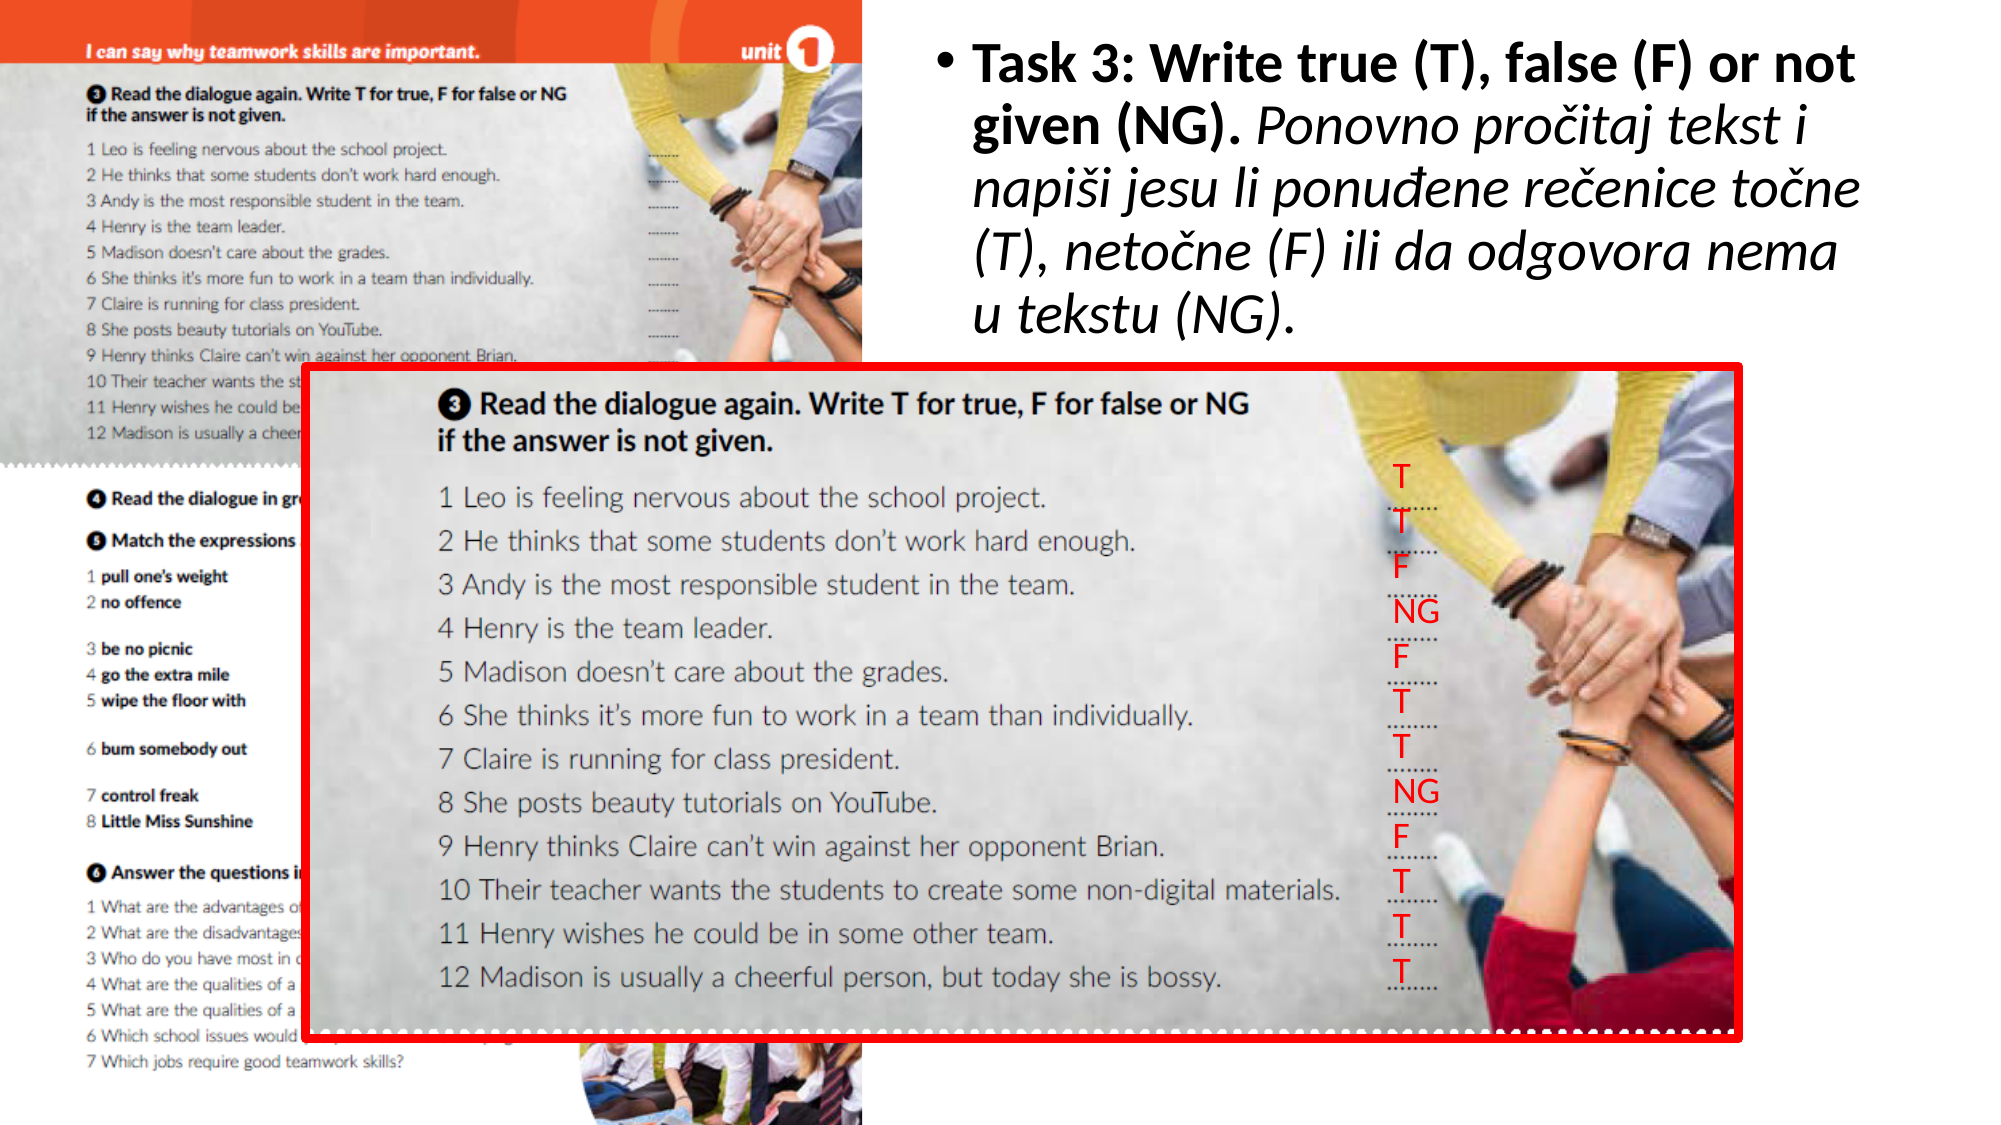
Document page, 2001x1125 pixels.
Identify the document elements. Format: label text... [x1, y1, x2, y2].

list Task 3: Write true (T), false (F) or not given (NG). Ponovno pročitaj tekst i napiši jesu li ponuđene rečenice točne (T), netočne (F) ili da odgovora nema u tekstu (NG). [920, 24, 1879, 631]
picture [0, 0, 1734, 1125]
